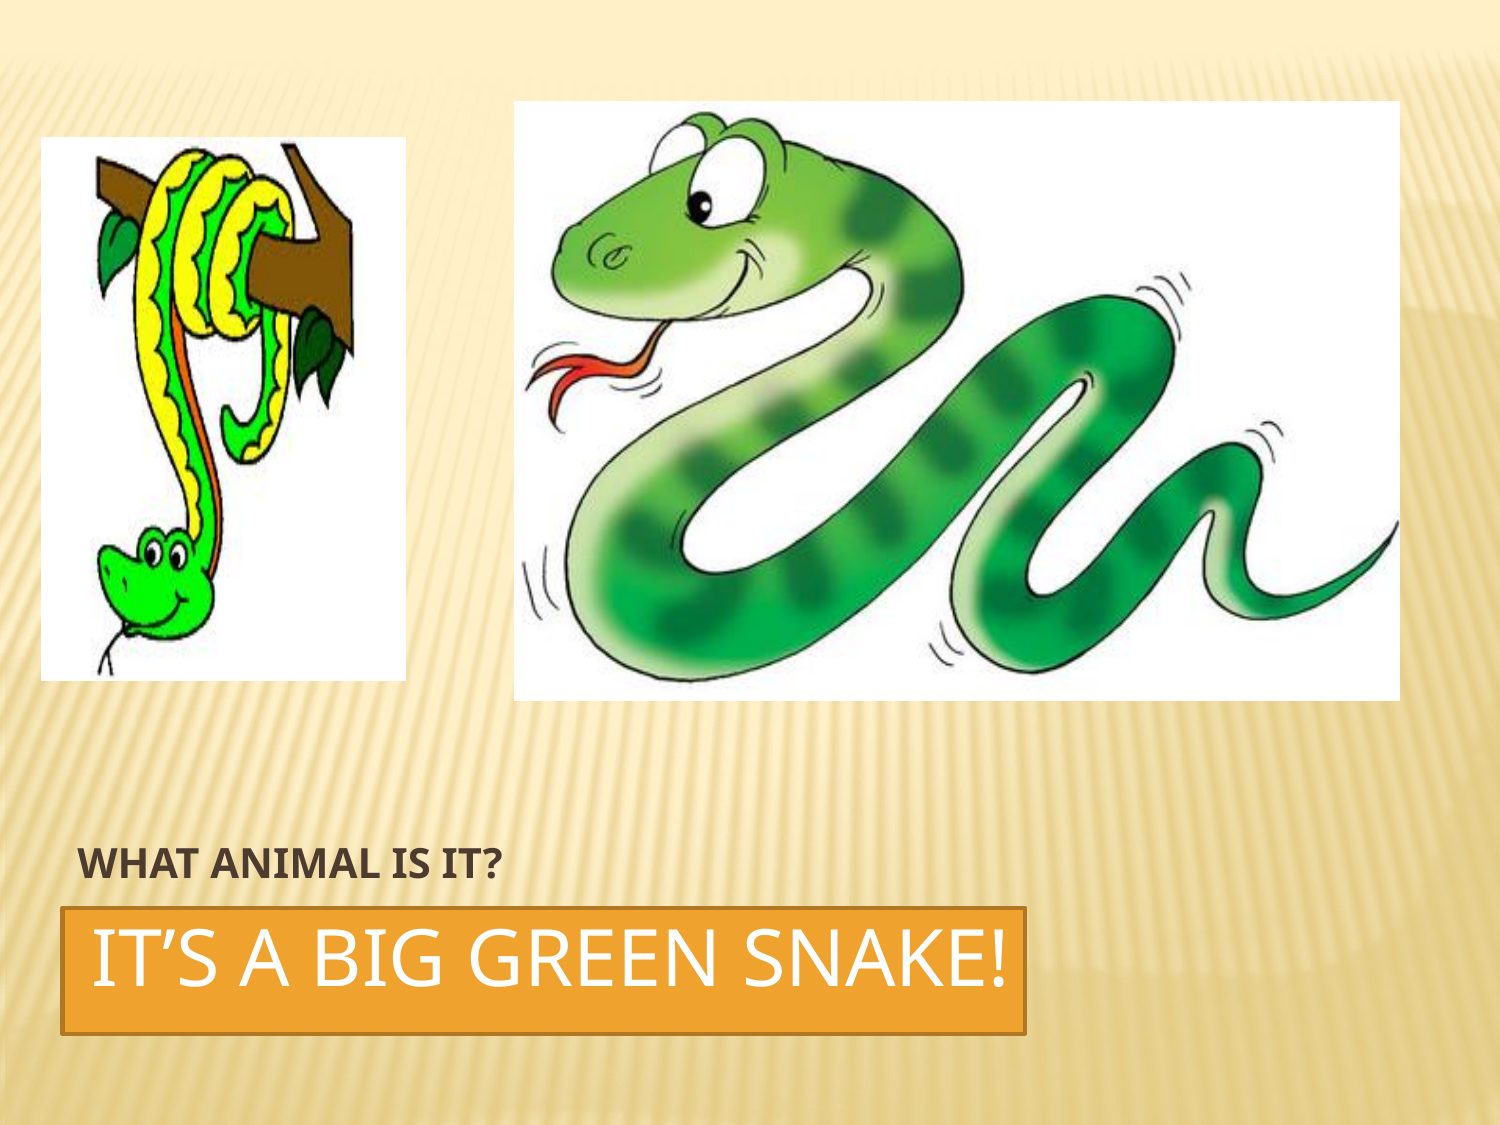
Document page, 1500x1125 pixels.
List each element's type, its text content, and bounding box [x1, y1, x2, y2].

title What animal is it? [62, 819, 1025, 905]
list IT’S A BIG GREEN SNAKE! [60, 906, 1027, 1036]
picture [513, 100, 1401, 702]
picture [40, 136, 406, 681]
